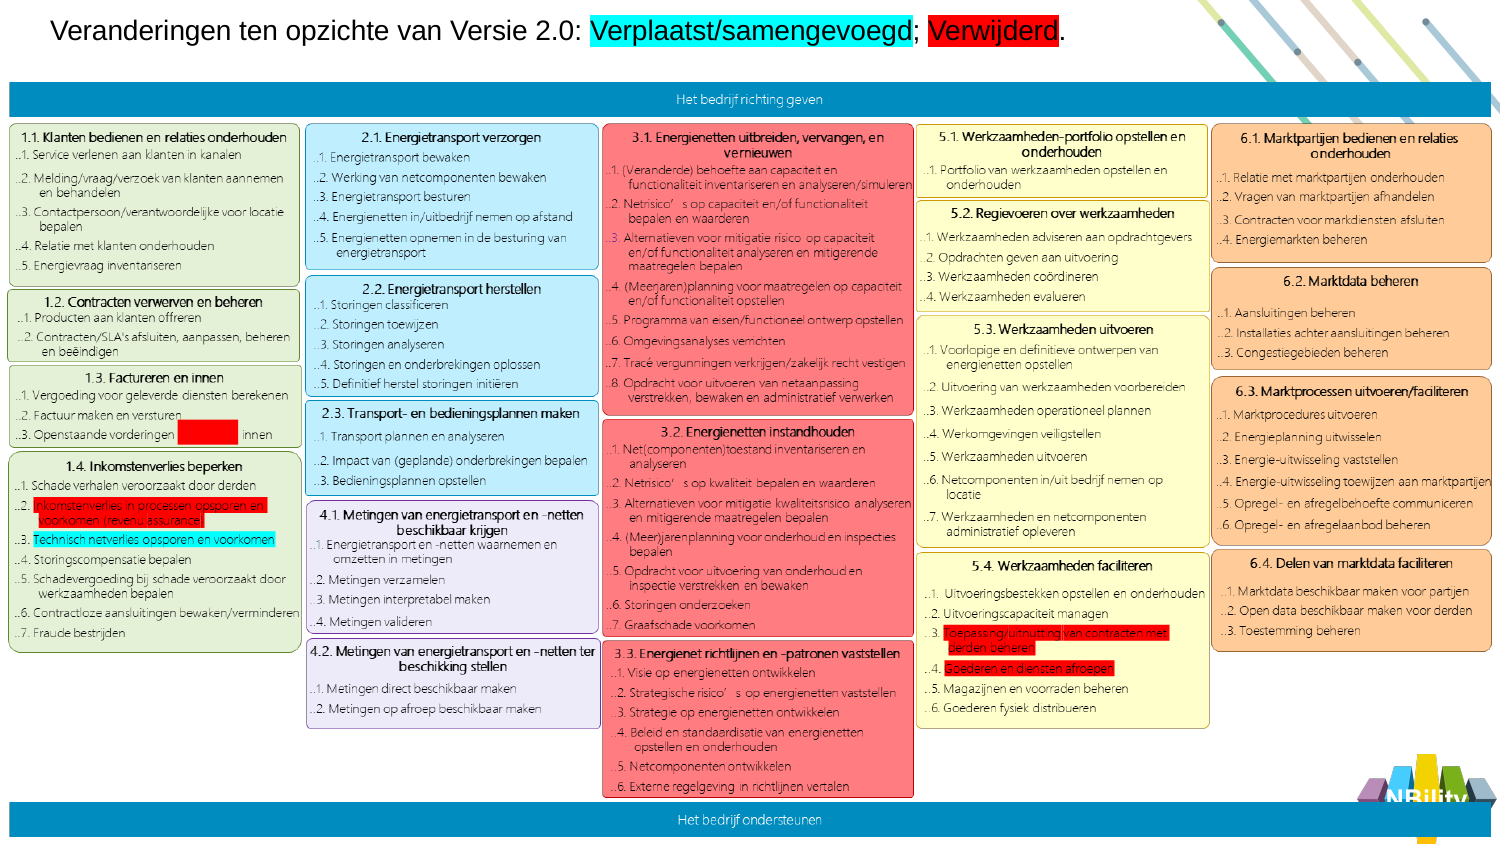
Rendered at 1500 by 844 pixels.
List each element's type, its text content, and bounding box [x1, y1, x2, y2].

text_box Veranderingen ten opzichte van Versie 2.0: Verplaatst/samengevoegd; Verwijderd. [35, 4, 1082, 54]
table_header ..1. Strategische risico's inventariseren en bewaken [0, 0, 1500, 844]
picture [5, 82, 1500, 844]
